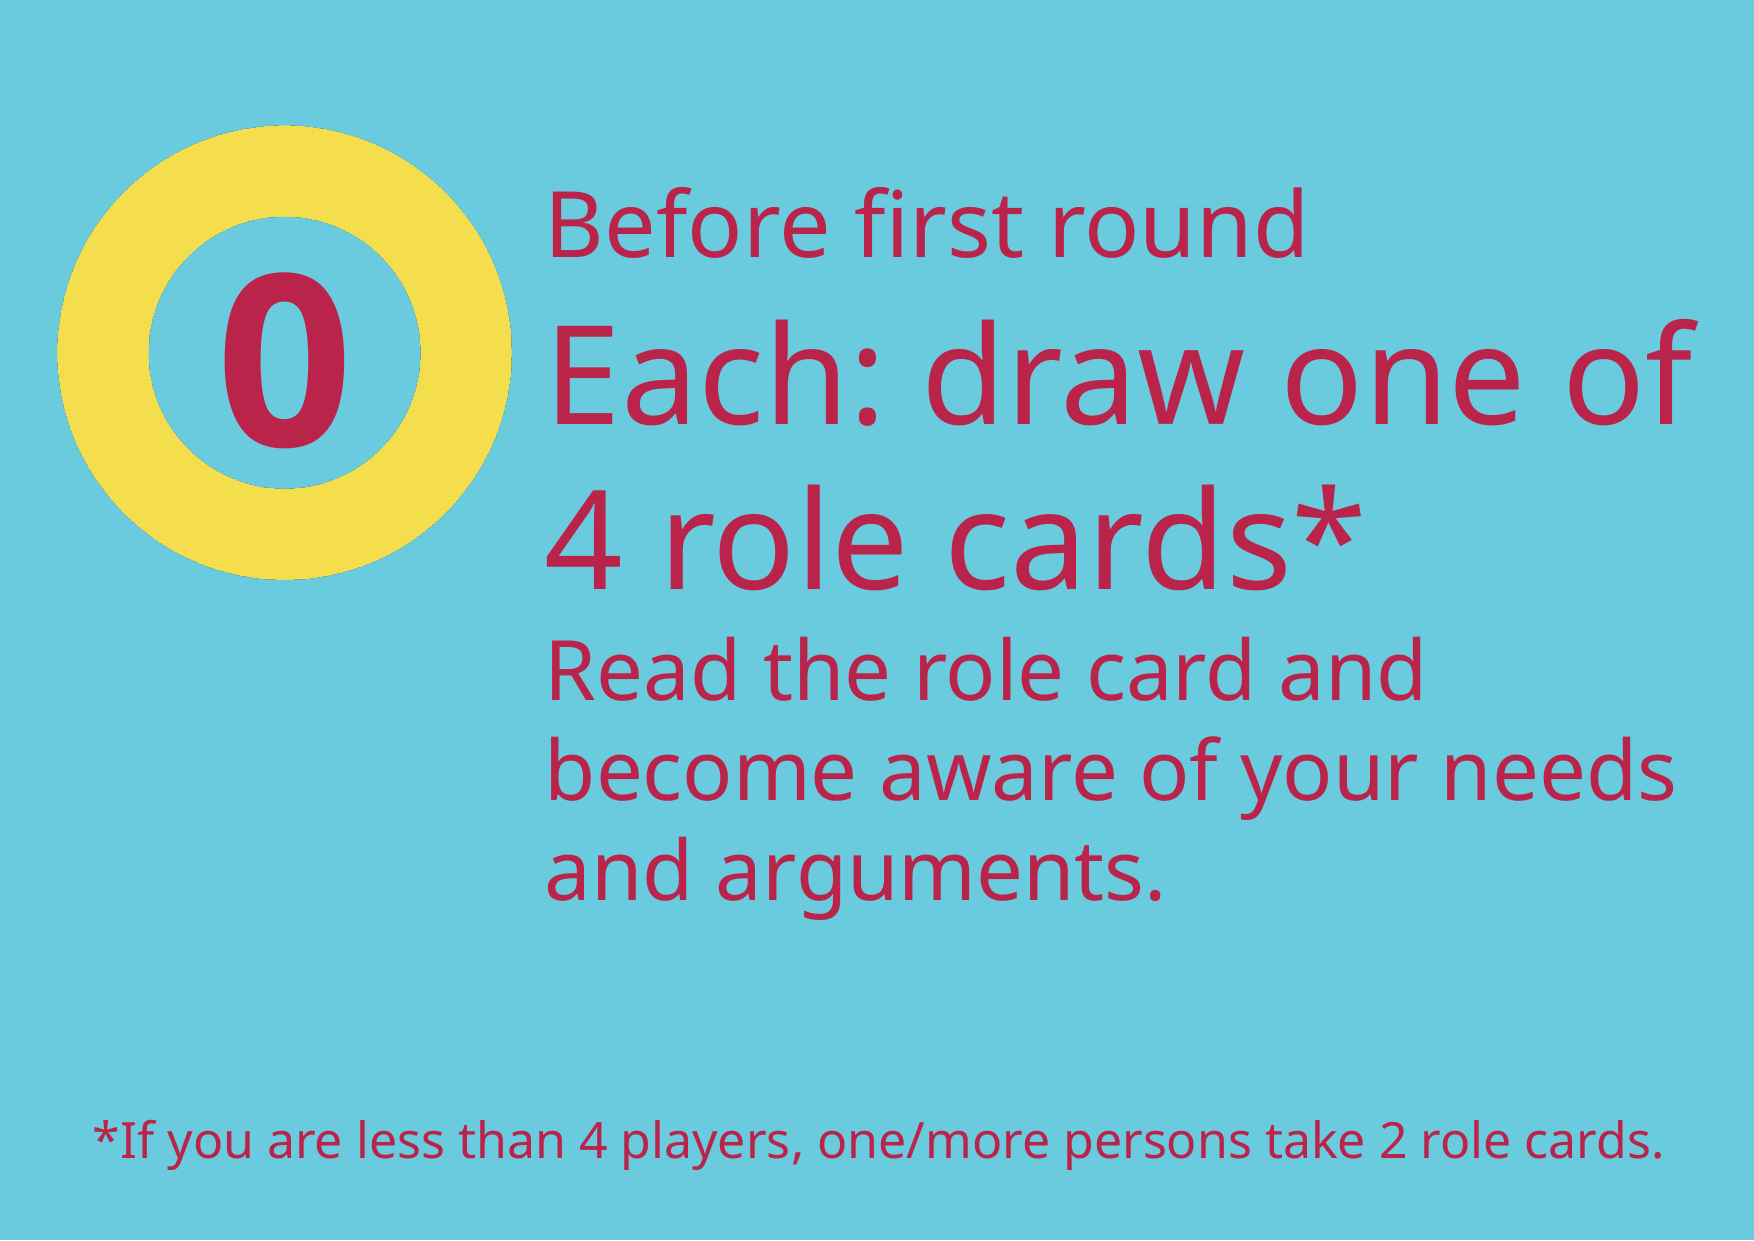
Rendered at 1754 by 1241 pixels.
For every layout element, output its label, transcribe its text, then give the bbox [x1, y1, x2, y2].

picture [57, 125, 512, 580]
text_box *If you are less than 4 players, one/more persons take 2 role cards. [78, 1101, 1685, 1176]
text_box Before first round Each: draw one of 4 role cards* Read the role card and become aware of your needs and arguments. [530, 104, 1715, 1025]
